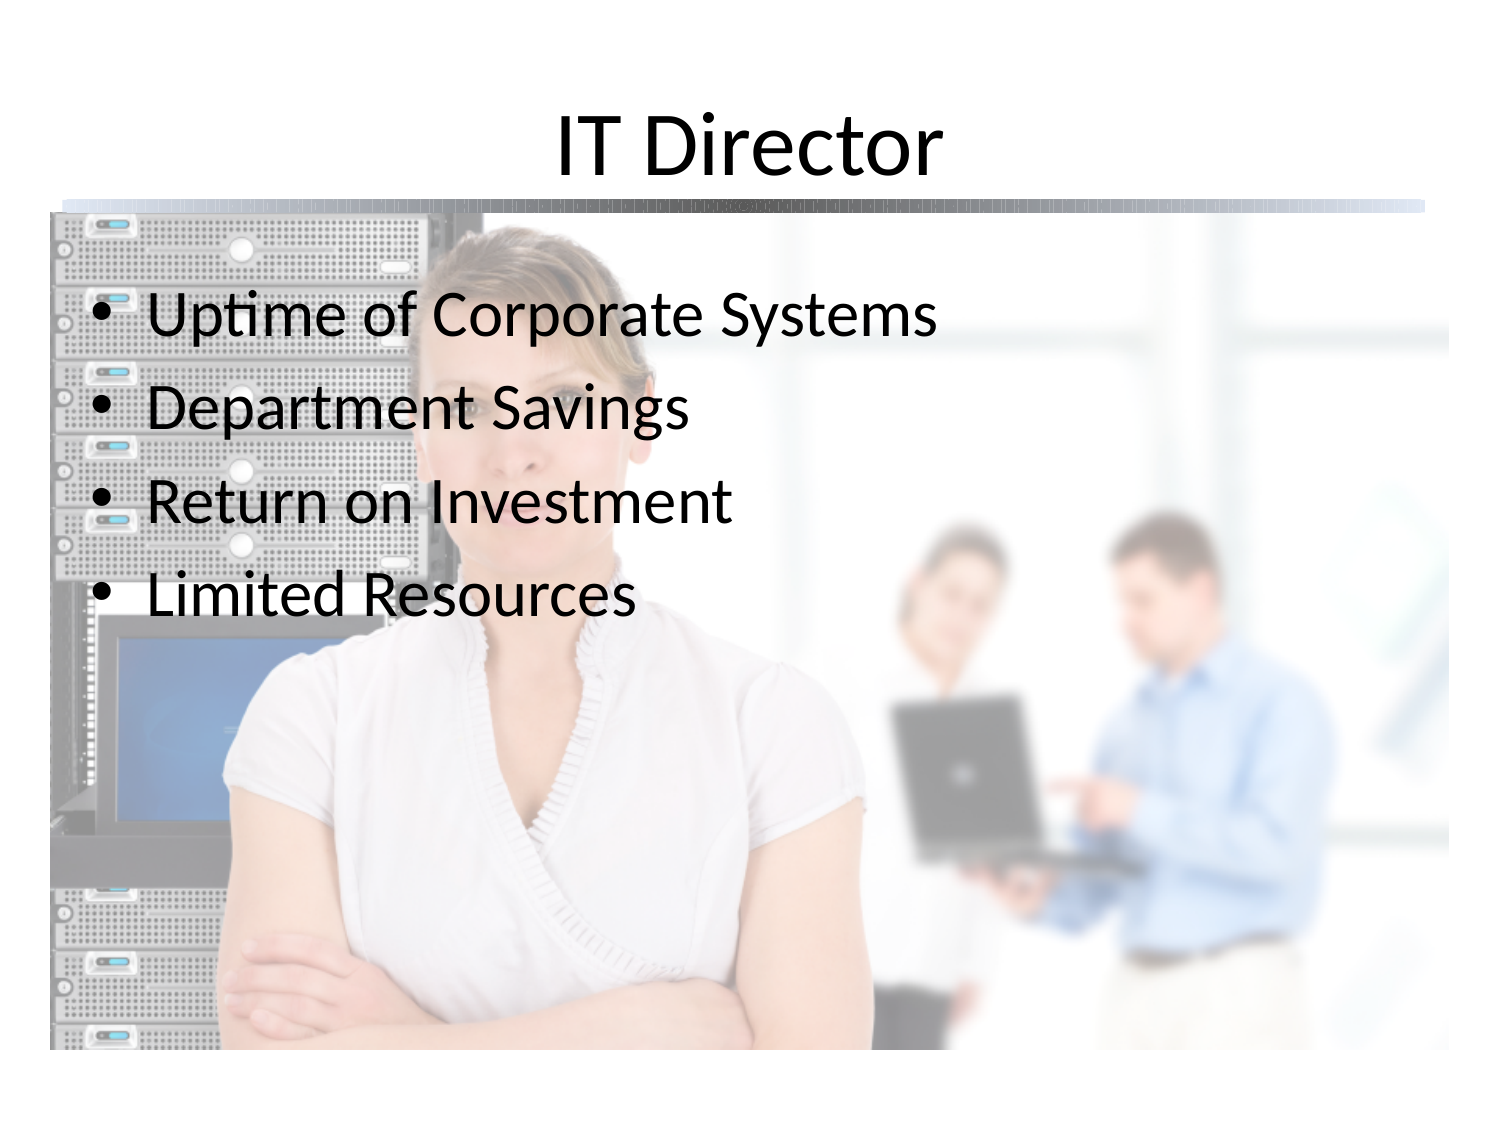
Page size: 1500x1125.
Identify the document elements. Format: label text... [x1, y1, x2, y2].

text_box [60, 198, 1427, 210]
title IT Director [75, 45, 1425, 198]
picture [49, 212, 1449, 1051]
